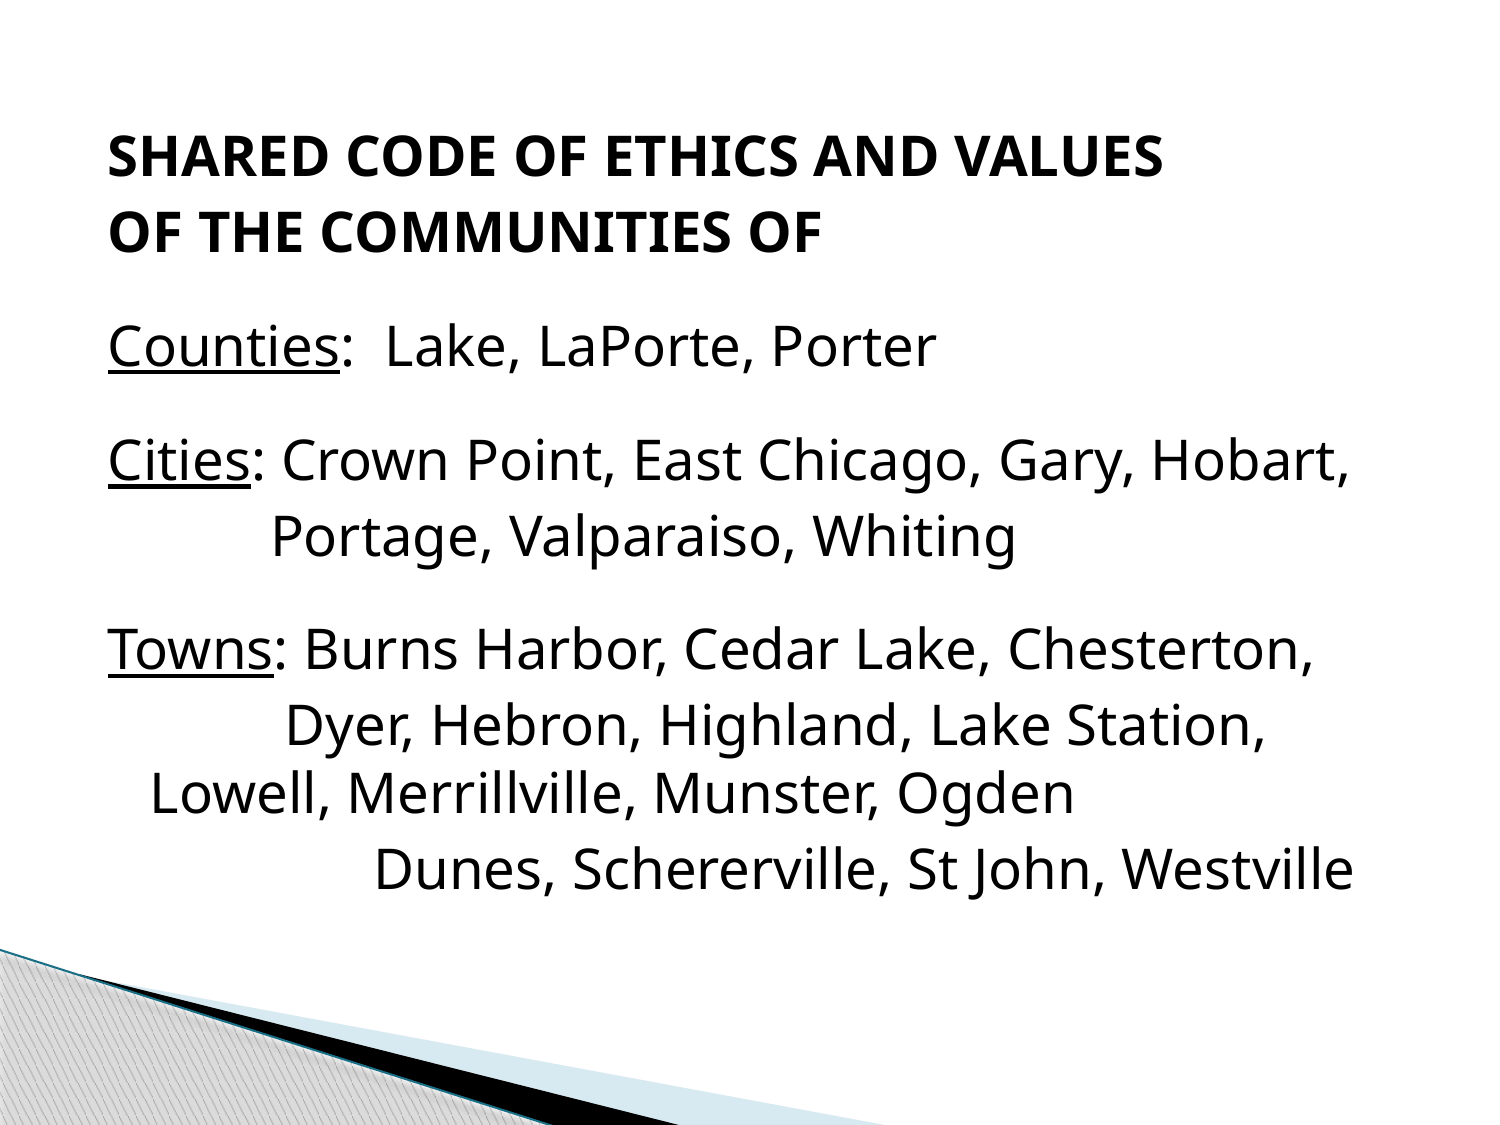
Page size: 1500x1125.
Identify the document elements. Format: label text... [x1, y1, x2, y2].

list SHARED CODE OF ETHICS AND VALUES OF THE COMMUNITIES OF Counties: Lake, LaPorte, Porter Cities: Crown Point, East Chicago, Gary, Hobart, Portage, Valparaiso, Whiting Towns: Burns Harbor, Cedar Lake, Chesterton, Dyer, Hebron, Highland, Lake Station, Lowell, Merrillville, Munster, Ogden Dunes, Schererville, St John, Westville [75, 112, 1425, 986]
